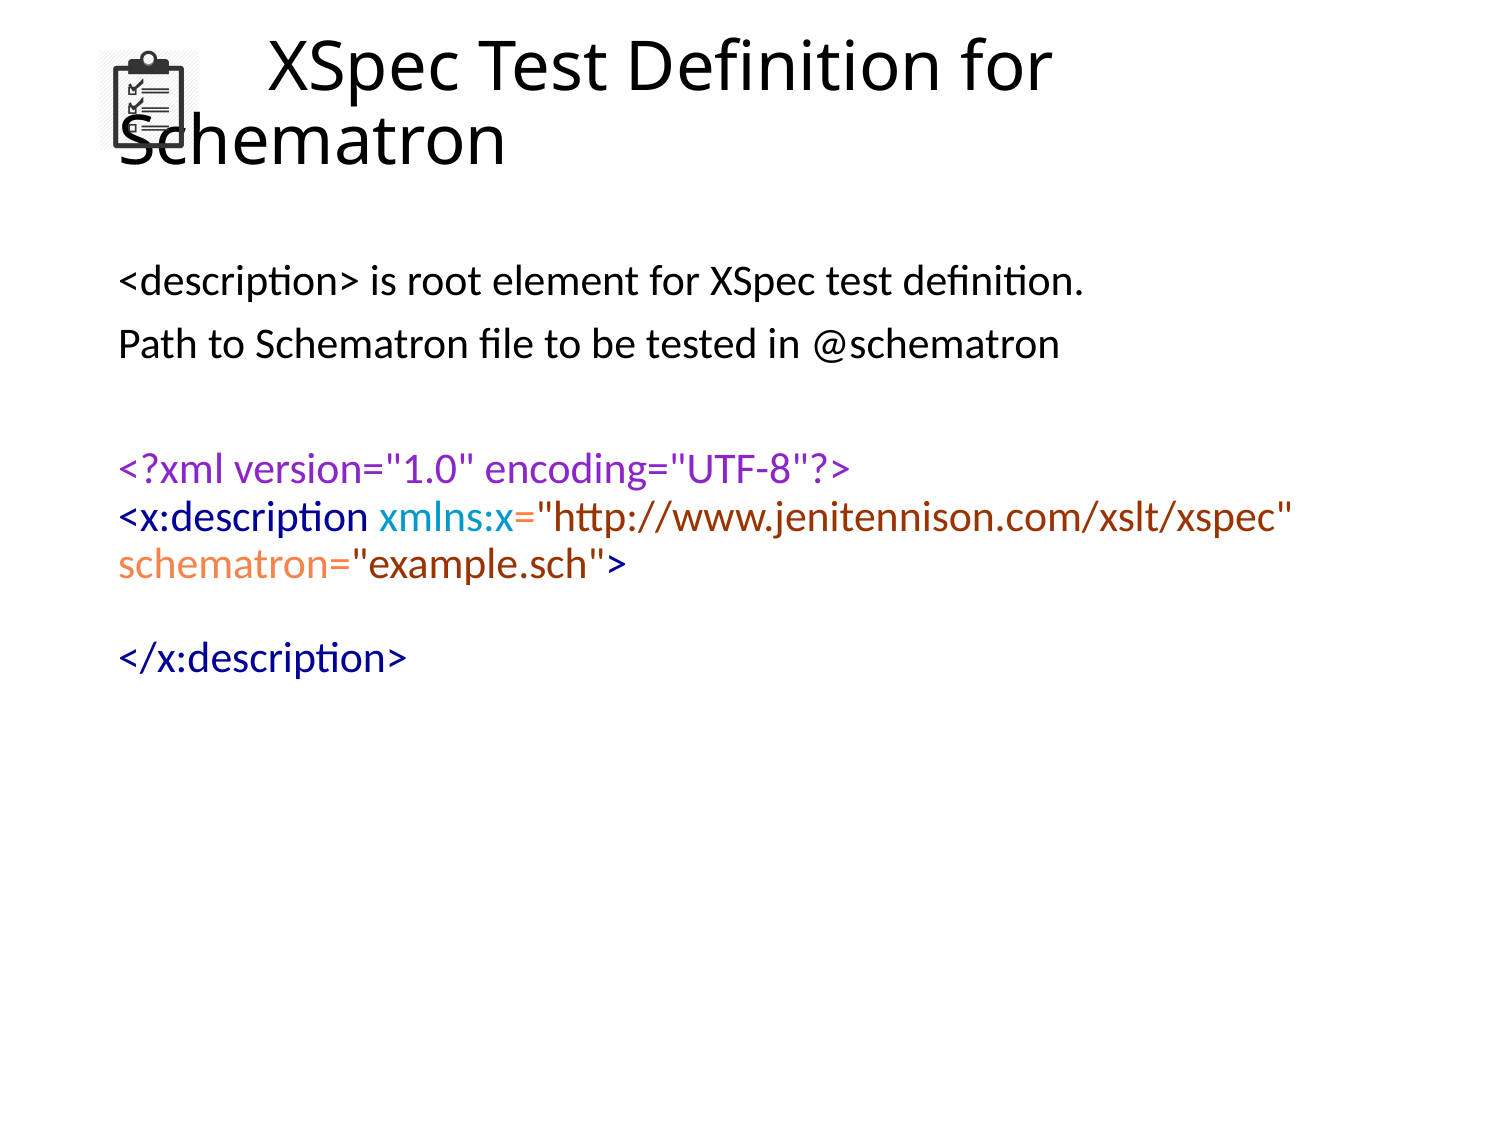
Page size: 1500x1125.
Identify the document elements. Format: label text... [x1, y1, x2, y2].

picture [98, 49, 199, 150]
list <description> is root element for XSpec test definition. Path to Schematron file to be tested in @schematron <?xml version="1.0" encoding="UTF-8"?> <x:description xmlns:x="http://www.jenitennison.com/xslt/xspec" schematron="example.sch"> </x:description> [103, 249, 1397, 1014]
title XSpec Test Definition for Schematron [199, 59, 1397, 150]
